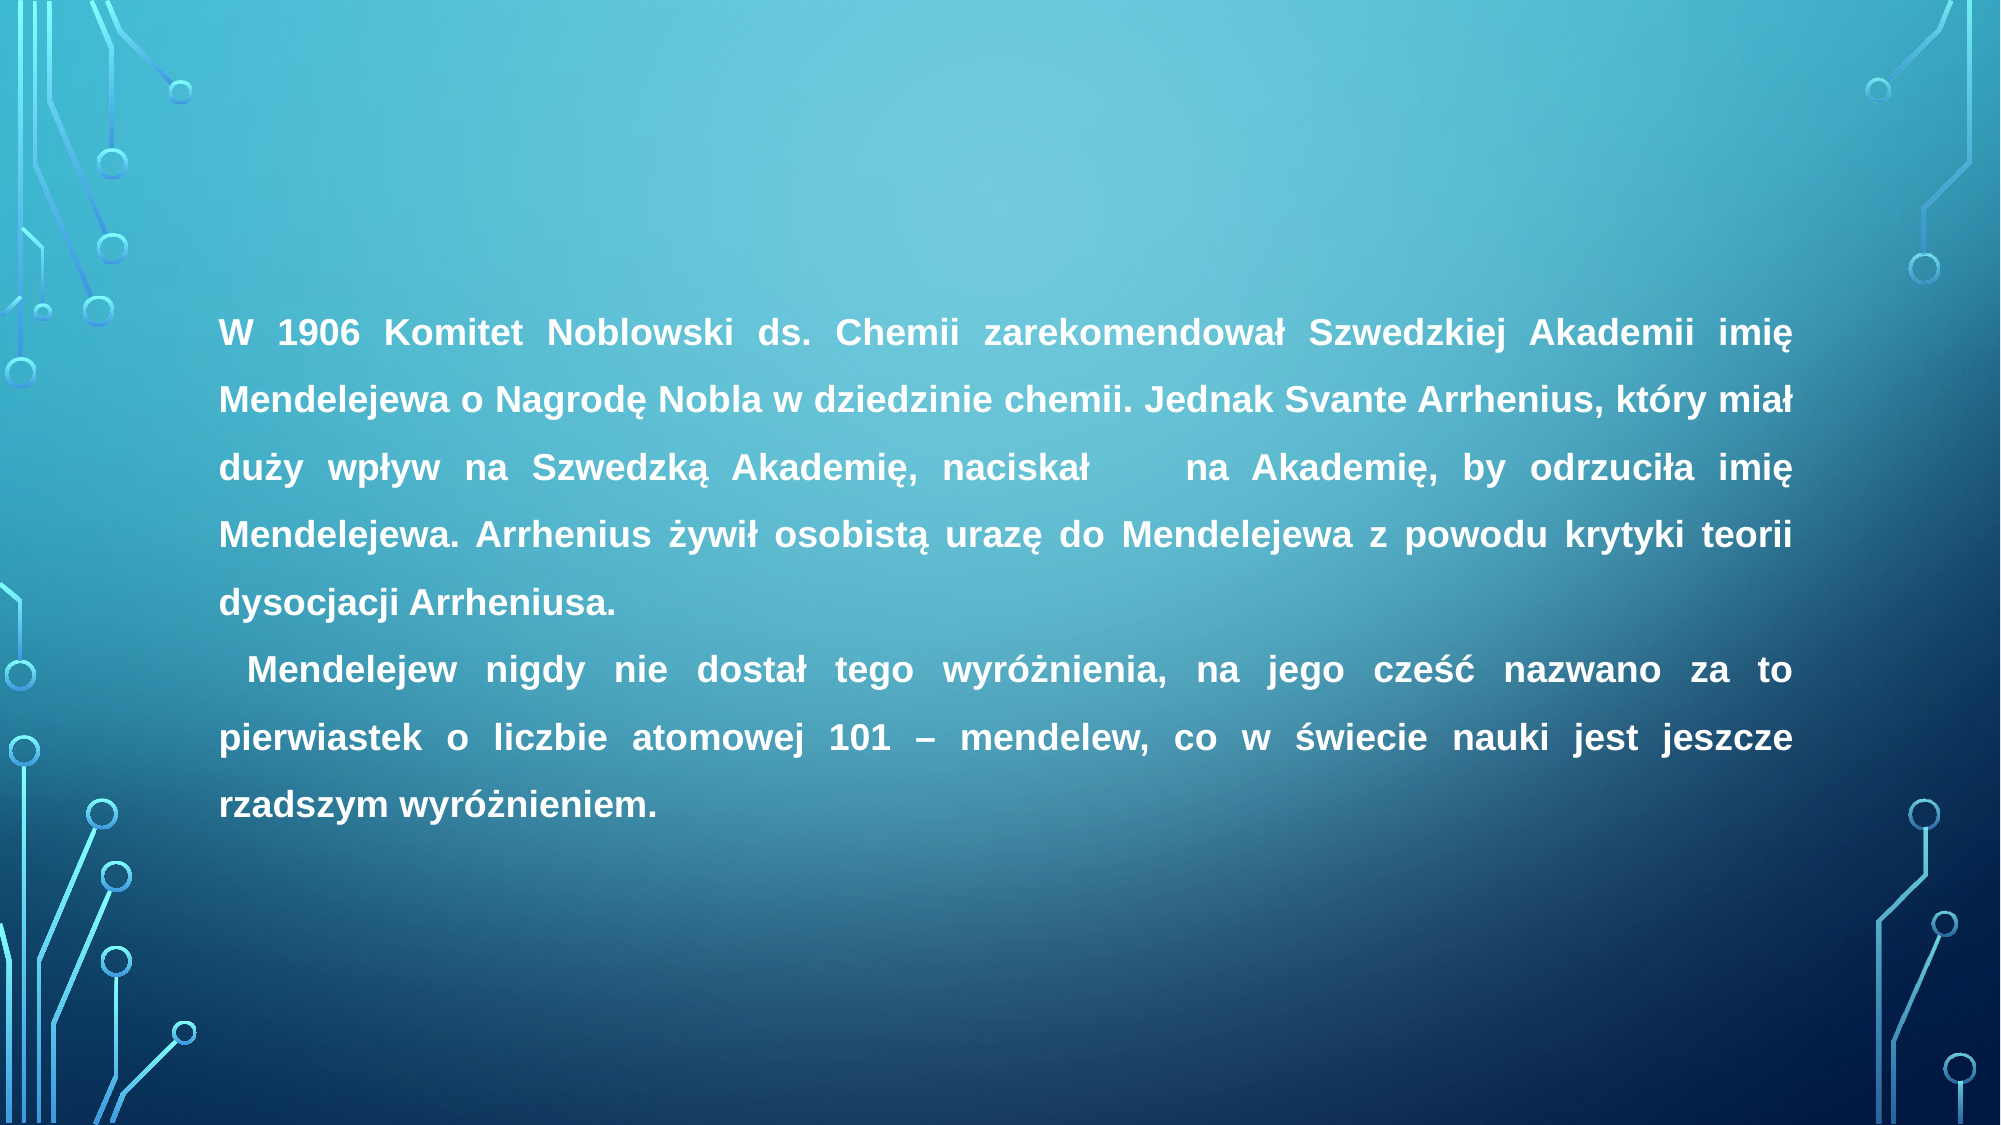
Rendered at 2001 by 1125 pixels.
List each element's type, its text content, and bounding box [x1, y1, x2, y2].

text_box W 1906 Komitet Noblowski ds. Chemii zarekomendował Szwedzkiej Akademii imię Mendelejewa o Nagrodę Nobla w dziedzinie chemii. Jednak Svante Arrhenius, który miał duży wpływ na Szwedzką Akademię, naciskał na Akademię, by odrzuciła imię Mendelejewa. Arrhenius żywił osobistą urazę do Mendelejewa z powodu krytyki teorii dysocjacji Arrheniusa. Mendelejew nigdy nie dostał tego wyróżnienia, na jego cześć nazwano za to pierwiastek o liczbie atomowej 101 – mendelew, co w świecie nauki jest jeszcze rzadszym wyróżnieniem. [203, 277, 1810, 833]
